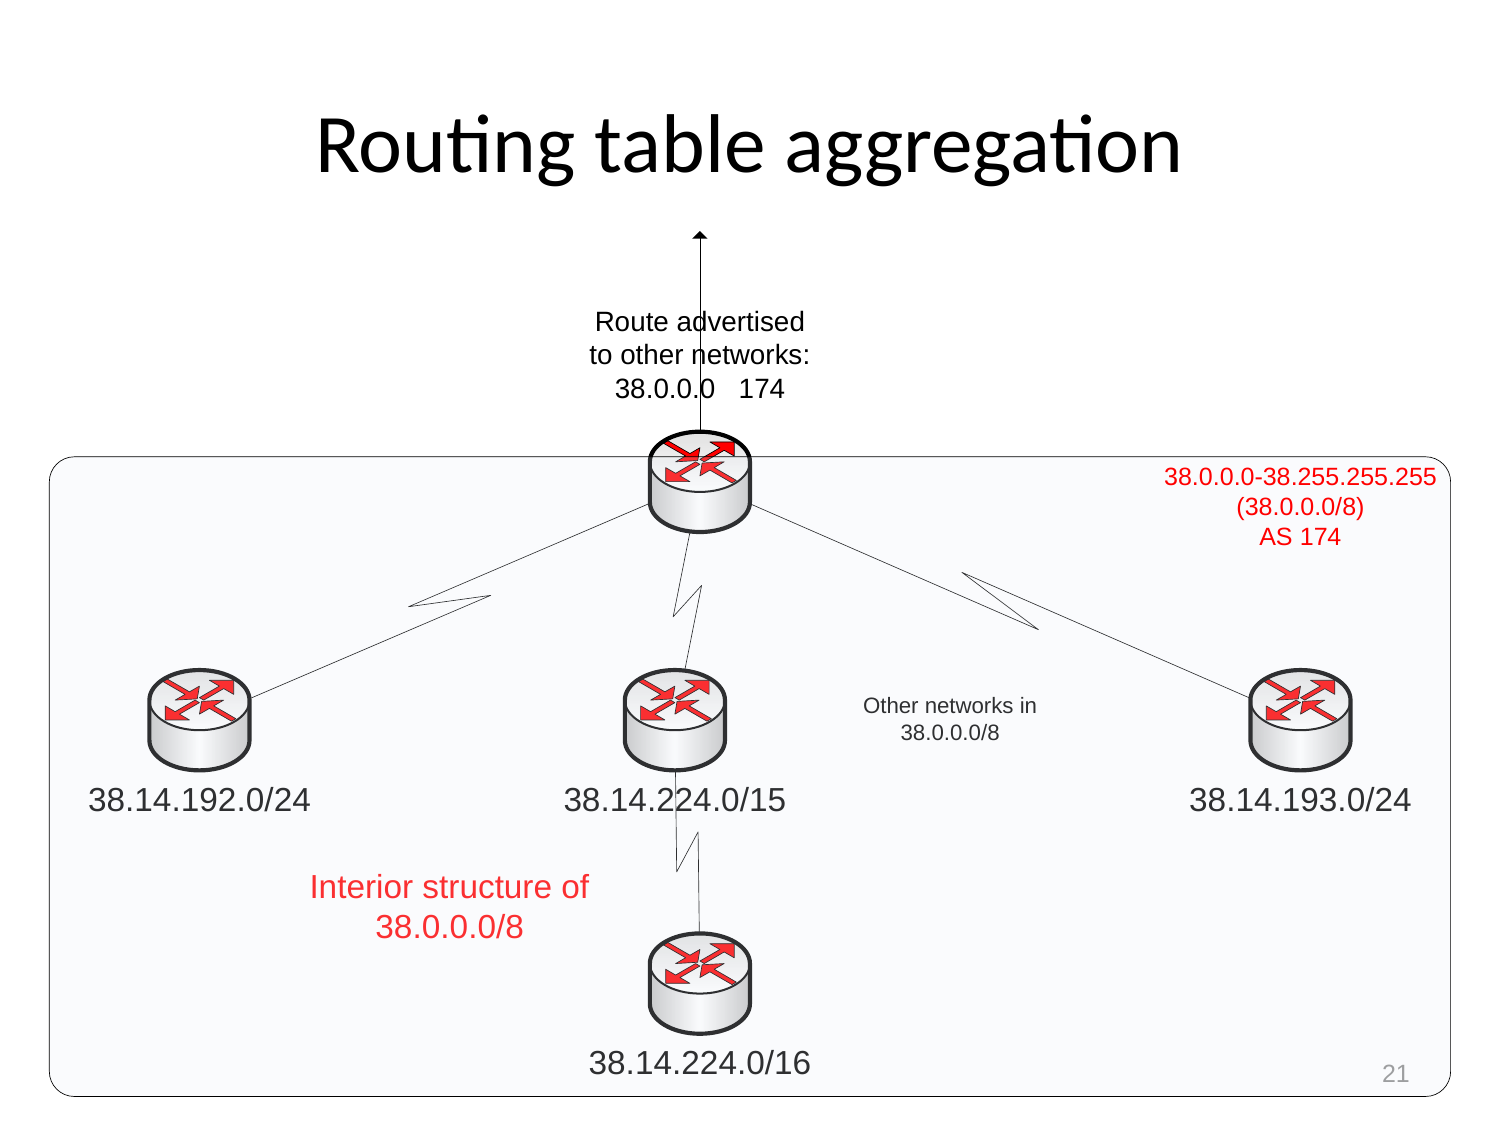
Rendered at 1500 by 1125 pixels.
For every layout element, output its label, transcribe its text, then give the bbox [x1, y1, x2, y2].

title Routing table aggregation [74, 44, 1426, 226]
picture [45, 227, 1455, 1101]
